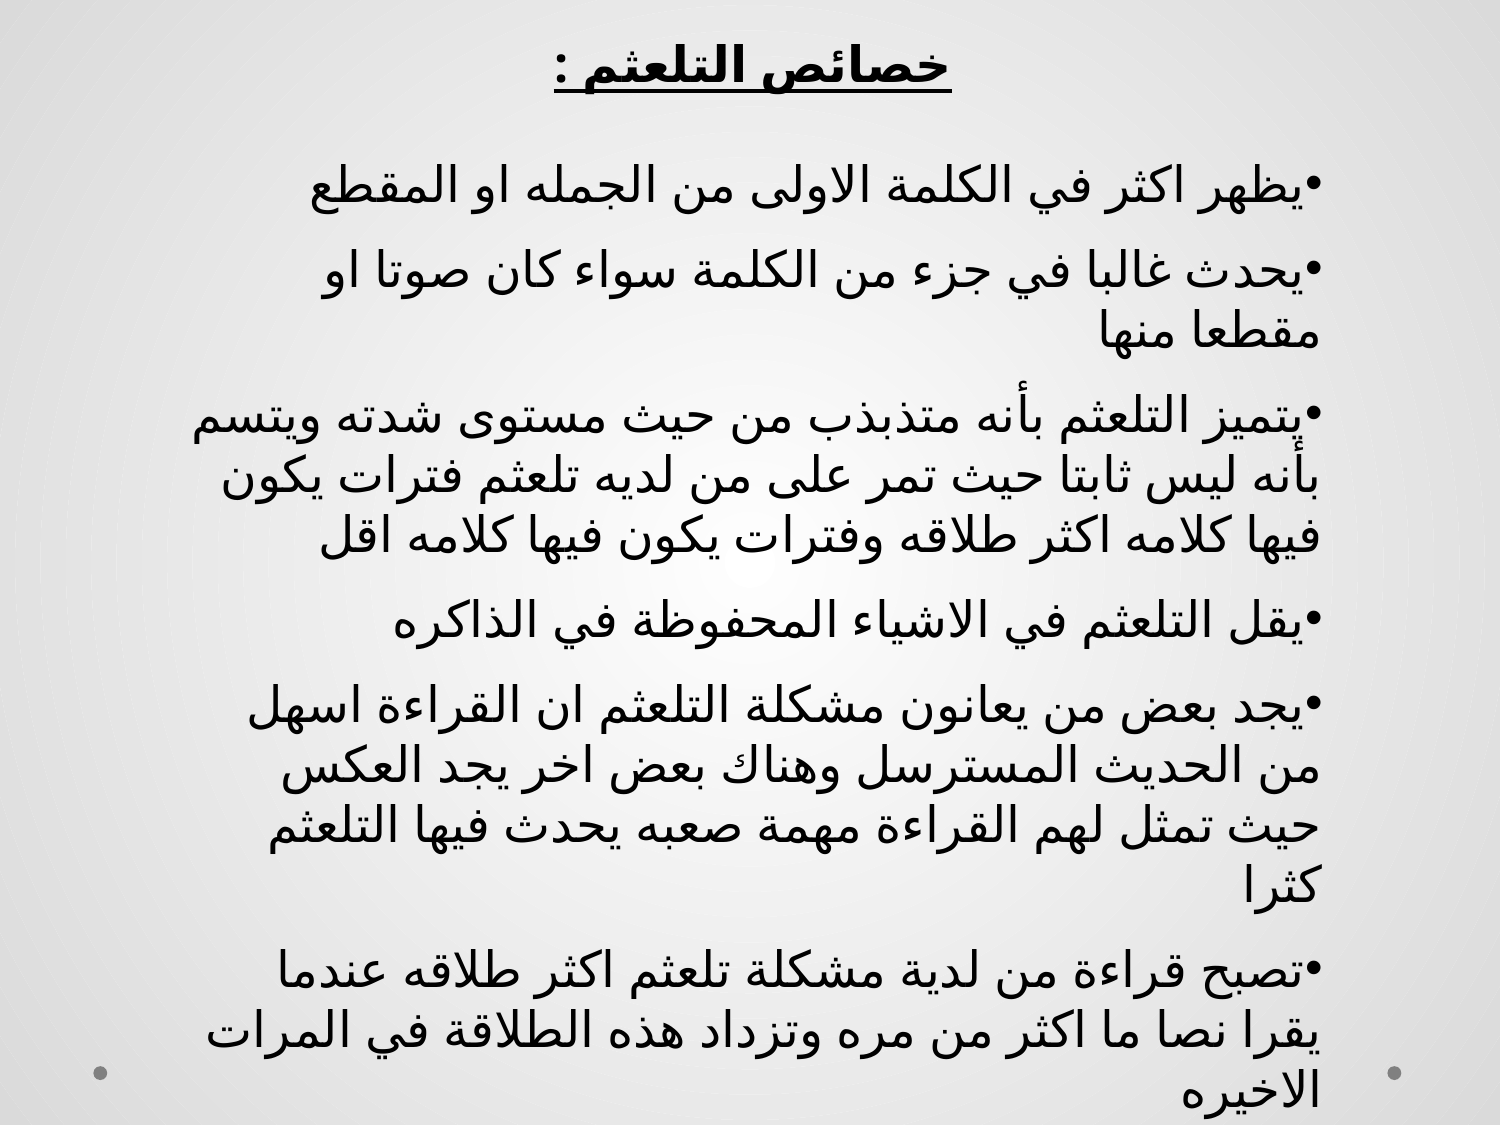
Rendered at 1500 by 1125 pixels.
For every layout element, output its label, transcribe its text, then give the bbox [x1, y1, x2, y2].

text_box خصائص التلعثم : يظهر اكثر في الكلمة الاولى من الجمله او المقطع يحدث غالبا في جزء من الكلمة سواء كان صوتا او مقطعا منها يتميز التلعثم بأنه متذبذب من حيث مستوى شدته ويتسم بأنه ليس ثابتا حيث تمر على من لديه تلعثم فترات يكون فيها كلامه اكثر طلاقه وفترات يكون فيها كلامه اقل يقل التلعثم في الاشياء المحفوظة في الذاكره يجد بعض من يعانون مشكلة التلعثم ان القراءة اسهل من الحديث المسترسل وهناك بعض اخر يجد العكس حيث تمثل لهم القراءة مهمة صعبه يحدث فيها التلعثم كثرا تصبح قراءة من لدية مشكلة تلعثم اكثر طلاقه عندما يقرا نصا ما اكثر من مره وتزداد هذه الطلاقة في المرات الاخيره تزداد شده التلعثم غالبا اذا كان الطفل مستثارا او منهكا او قلقا او مستعجلا في الكلام [168, 24, 1338, 1125]
